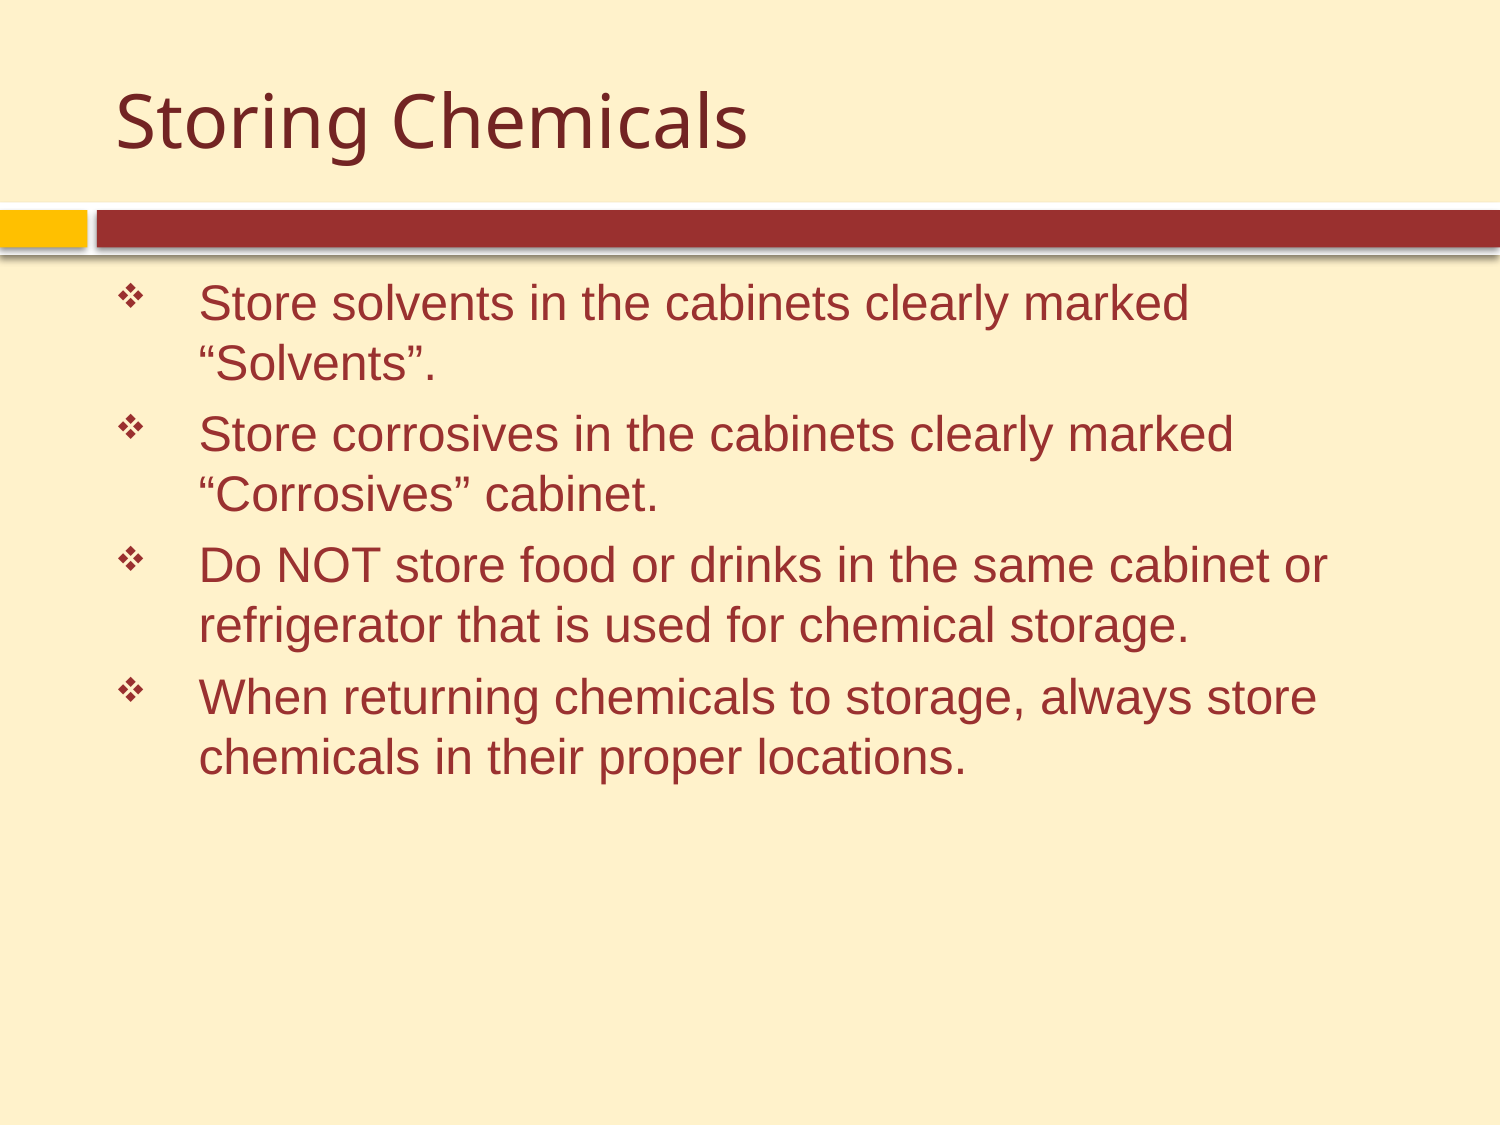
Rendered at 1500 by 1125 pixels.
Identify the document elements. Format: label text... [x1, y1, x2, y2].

title Storing Chemicals [100, 37, 1438, 200]
list Store solvents in the cabinets clearly marked “Solvents”. Store corrosives in the cabinets clearly marked “Corrosives” cabinet. Do NOT store food or drinks in the same cabinet or refrigerator that is used for chemical storage. When returning chemicals to storage, always store chemicals in their proper locations. [100, 262, 1438, 1000]
